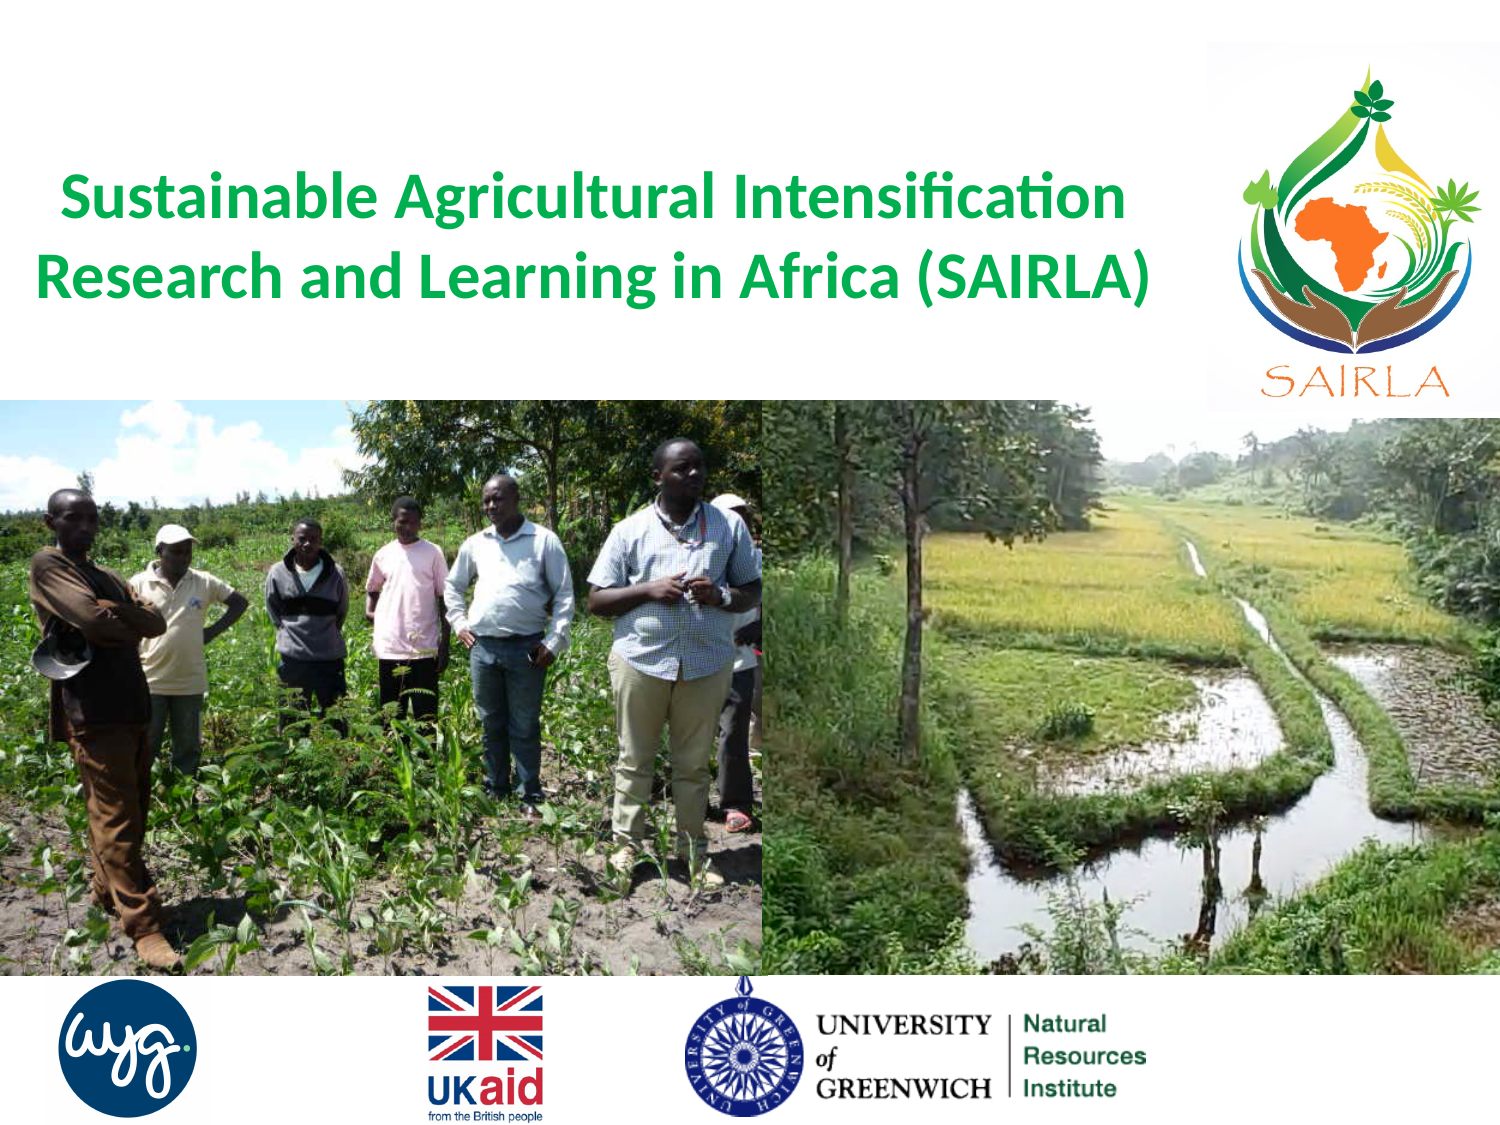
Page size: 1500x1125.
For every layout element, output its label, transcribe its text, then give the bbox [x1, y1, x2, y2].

title Sustainable Agricultural Intensification Research and Learning in Africa (SAIRLA) [3, 51, 1185, 398]
picture [0, 42, 1500, 1125]
picture [425, 981, 545, 1125]
